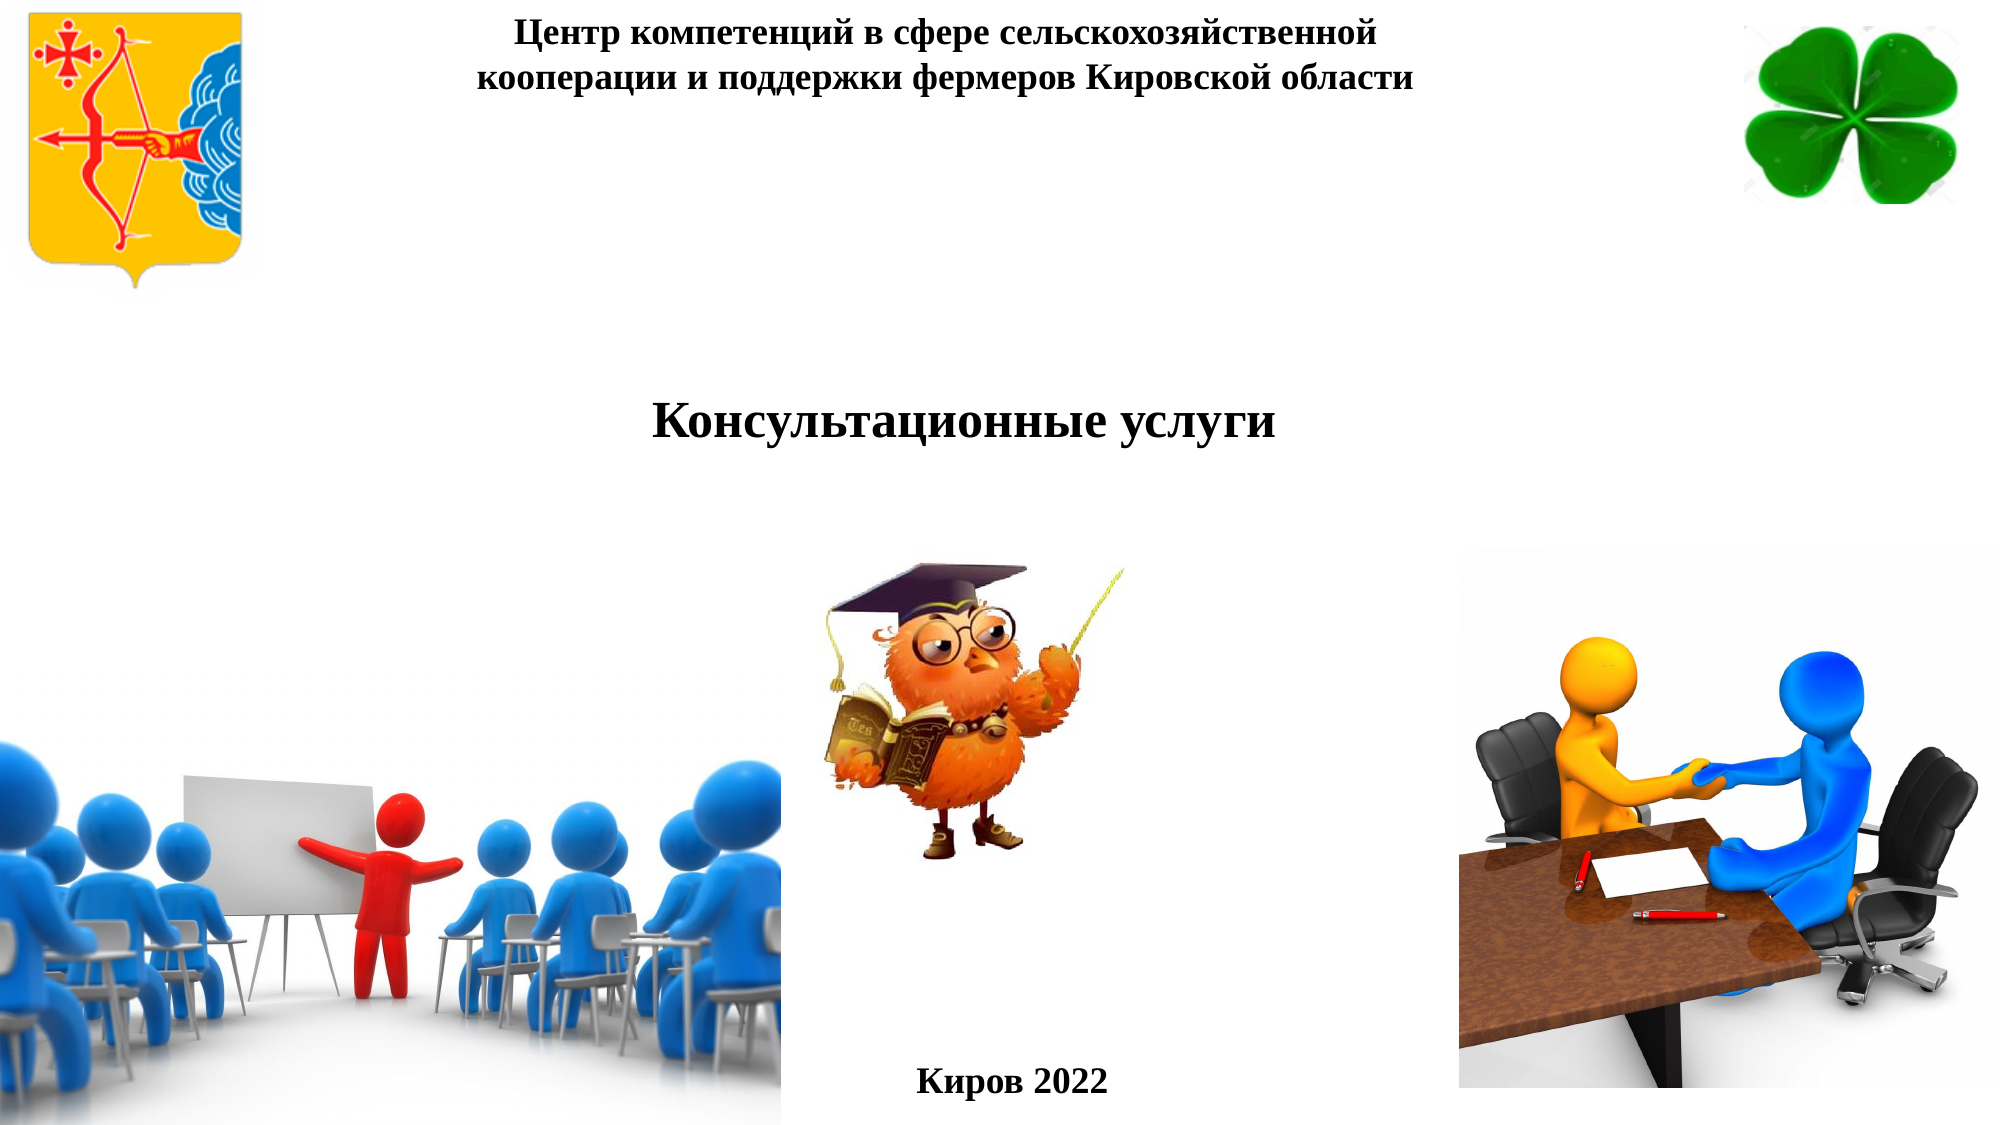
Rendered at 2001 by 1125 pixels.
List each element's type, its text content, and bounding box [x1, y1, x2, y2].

text_box Консультационные услуги [637, 378, 1292, 456]
picture [1744, 26, 1960, 204]
picture [813, 526, 1139, 867]
text_box Центр компетенций в сфере сельскохозяйственной кооперации и поддержки фермеров Кировской области [445, 0, 1446, 105]
picture [1459, 547, 2000, 1088]
text_box Киров 2022 [781, 1048, 1261, 1109]
picture [0, 653, 781, 1125]
picture [0, 0, 271, 302]
